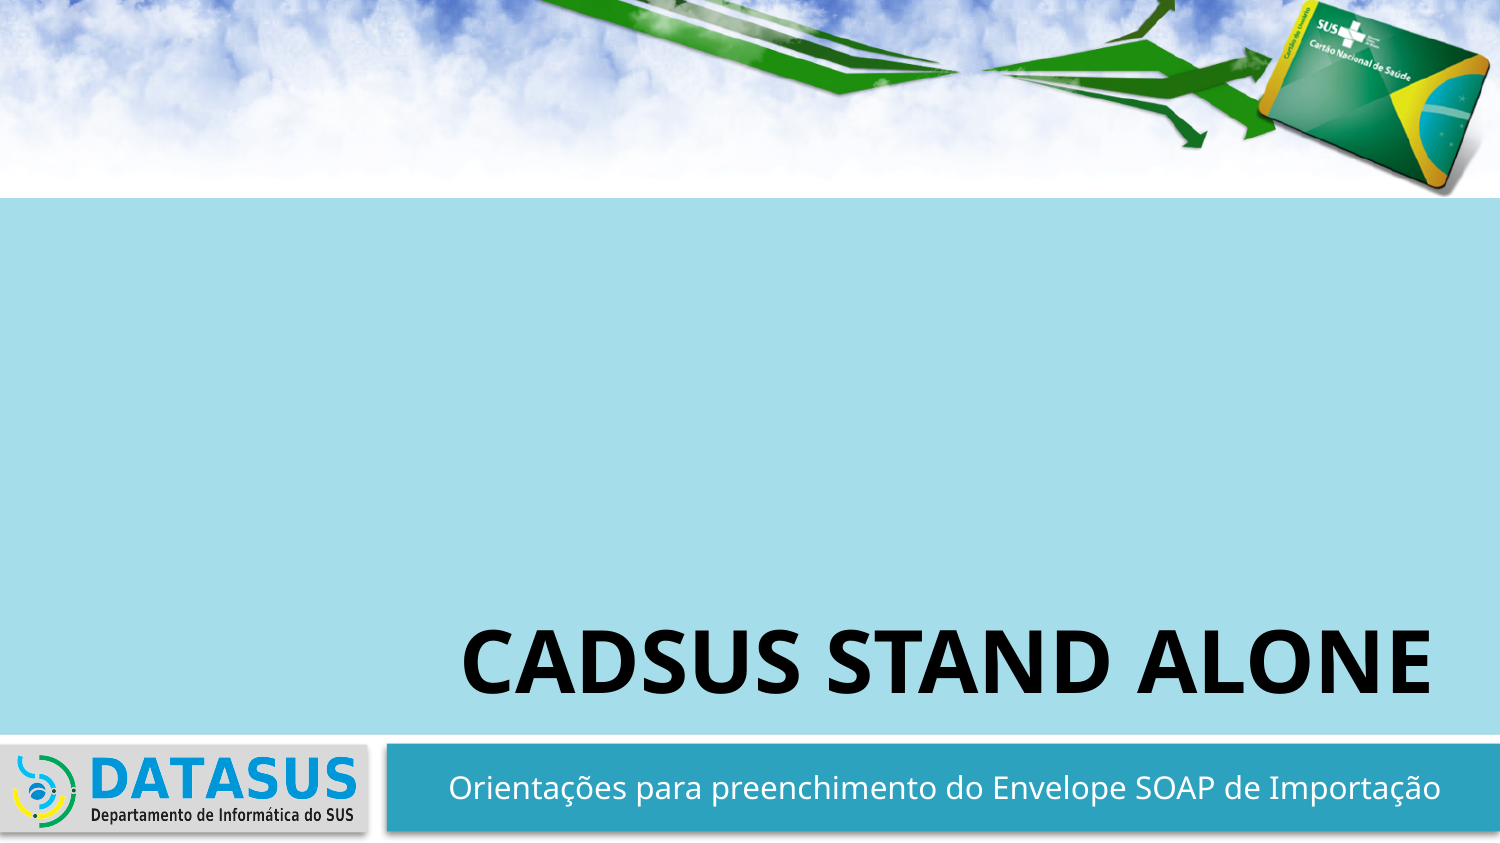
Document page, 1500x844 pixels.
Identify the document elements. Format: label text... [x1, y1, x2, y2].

picture [0, 0, 1500, 198]
subtitle Orientações para preenchimento do Envelope SOAP de Importação [387, 744, 1457, 829]
title CADSUS STAND ALONE [387, 384, 1450, 719]
picture [12, 755, 357, 828]
